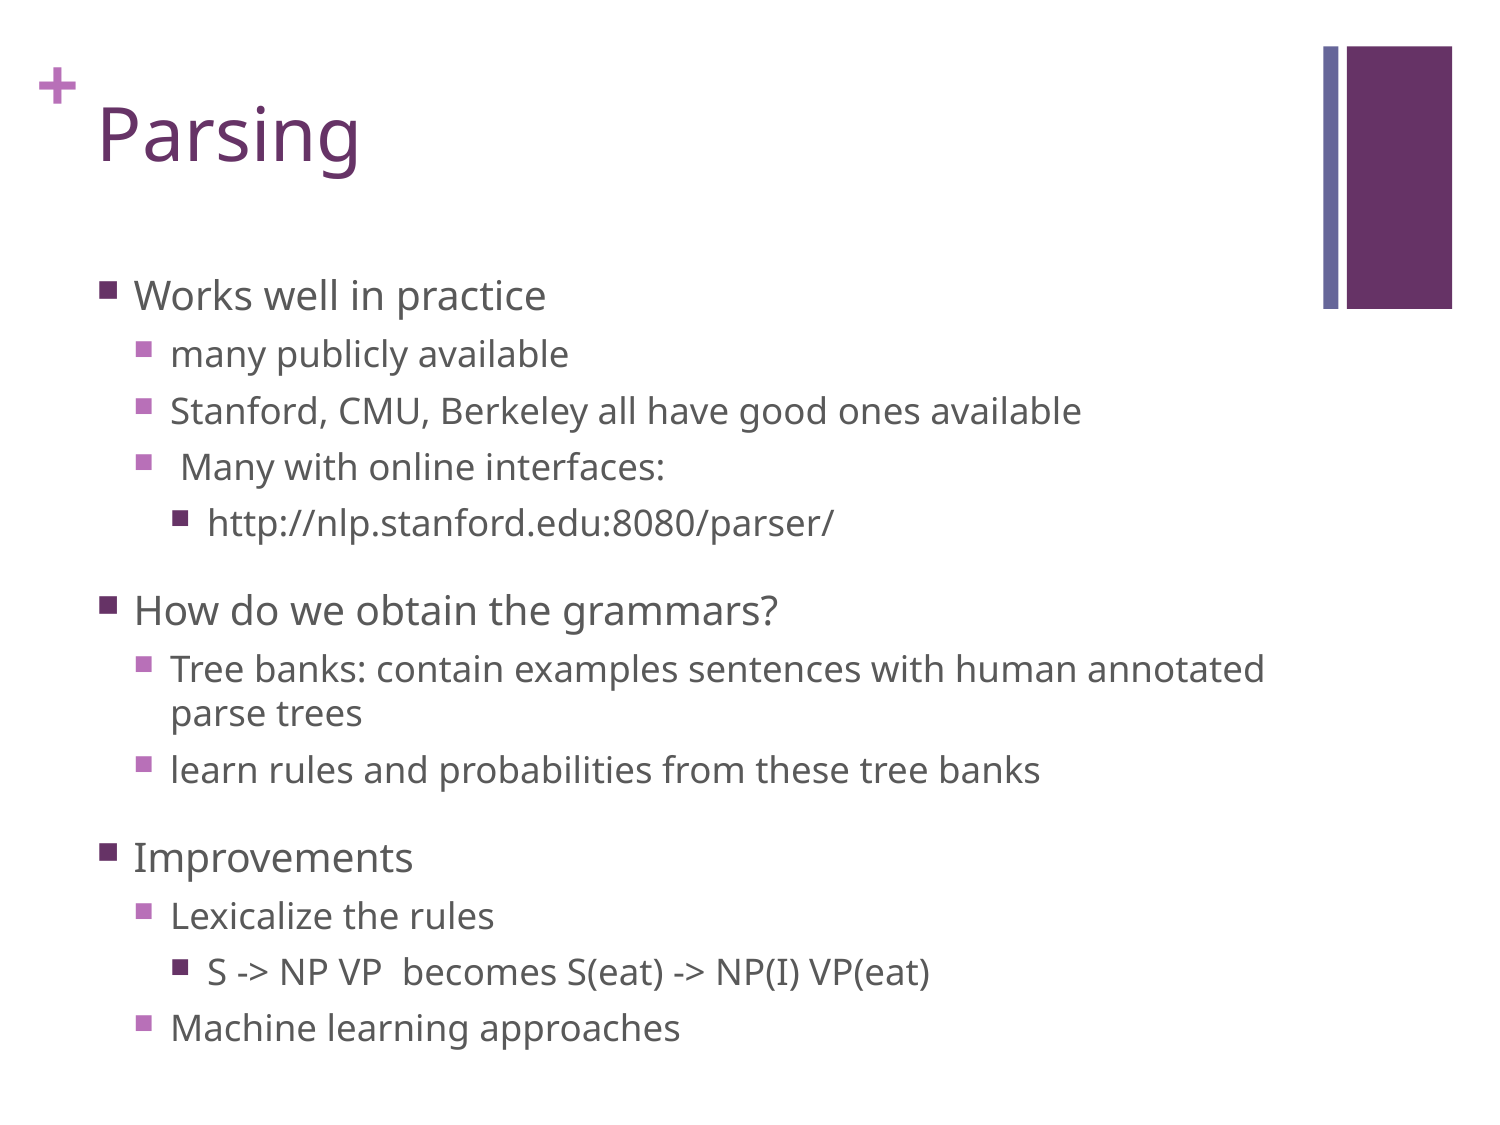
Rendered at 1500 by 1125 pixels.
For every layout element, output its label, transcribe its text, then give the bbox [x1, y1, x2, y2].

list Works well in practice many publicly available Stanford, CMU, Berkeley all have good ones available Many with online interfaces: http://nlp.stanford.edu:8080/parser/ How do we obtain the grammars? Tree banks: contain examples sentences with human annotated parse trees learn rules and probabilities from these tree banks Improvements Lexicalize the rules S -> NP VP becomes S(eat) -> NP(I) VP(eat) Machine learning approaches [81, 262, 1322, 1063]
title Parsing [81, 79, 1322, 262]
